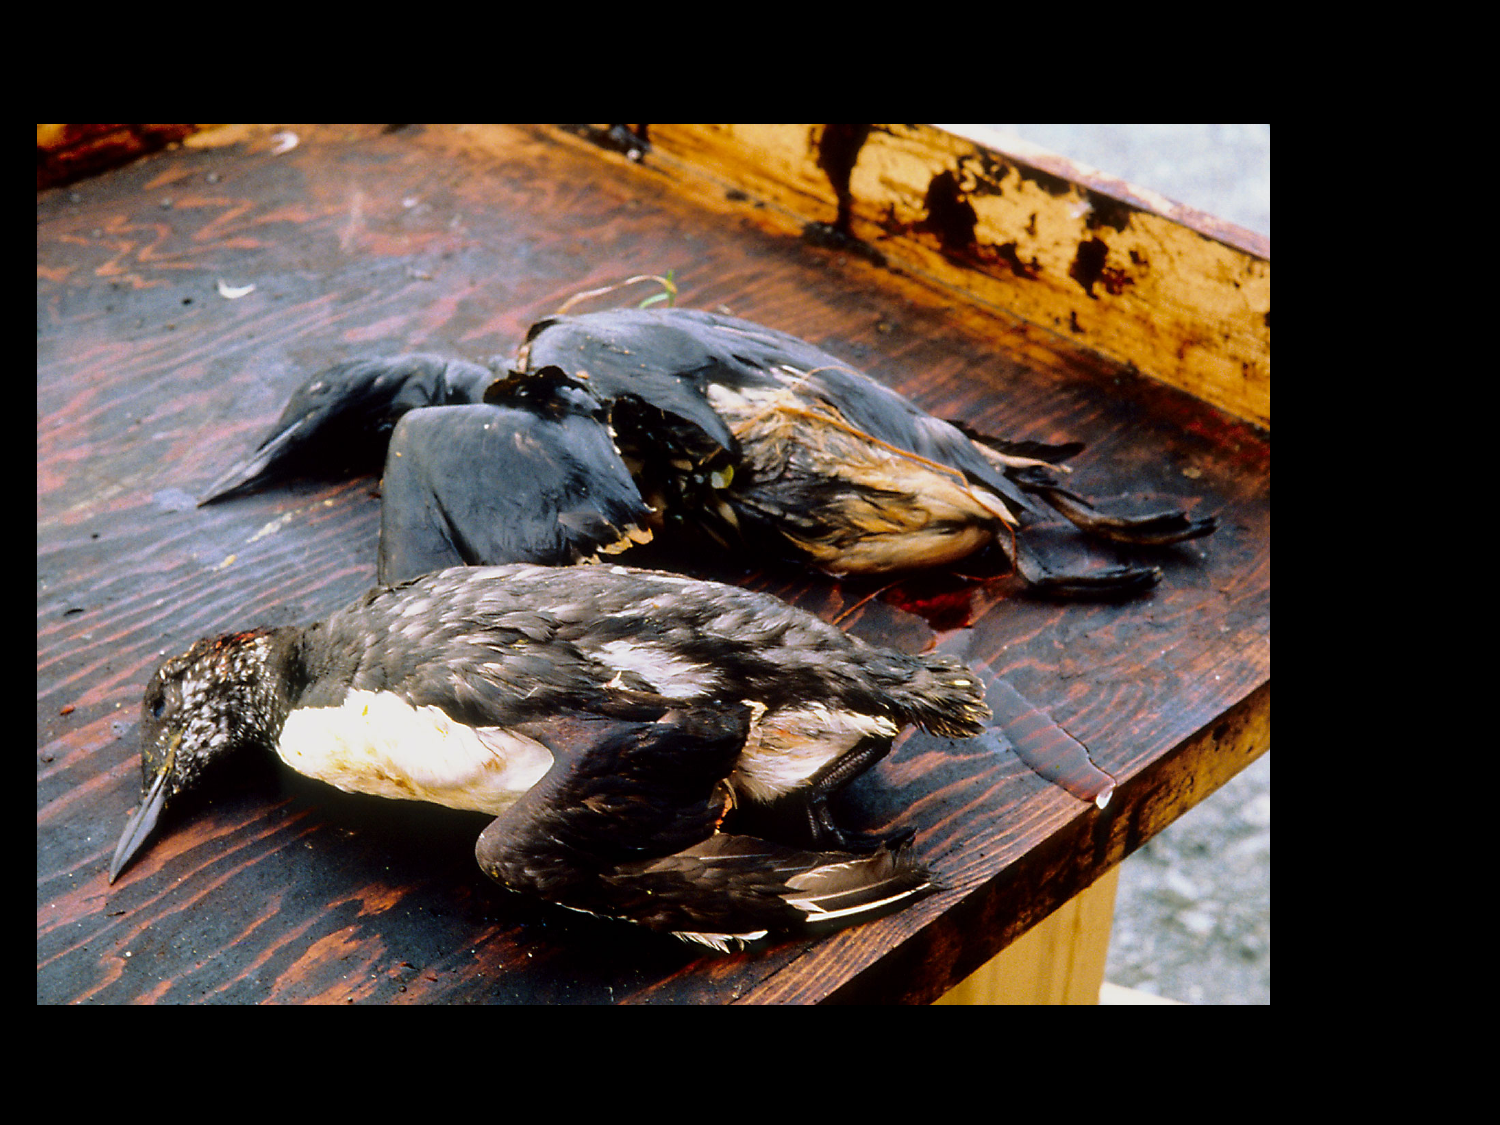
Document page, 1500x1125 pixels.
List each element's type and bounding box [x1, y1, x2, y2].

list [37, 124, 1270, 1006]
